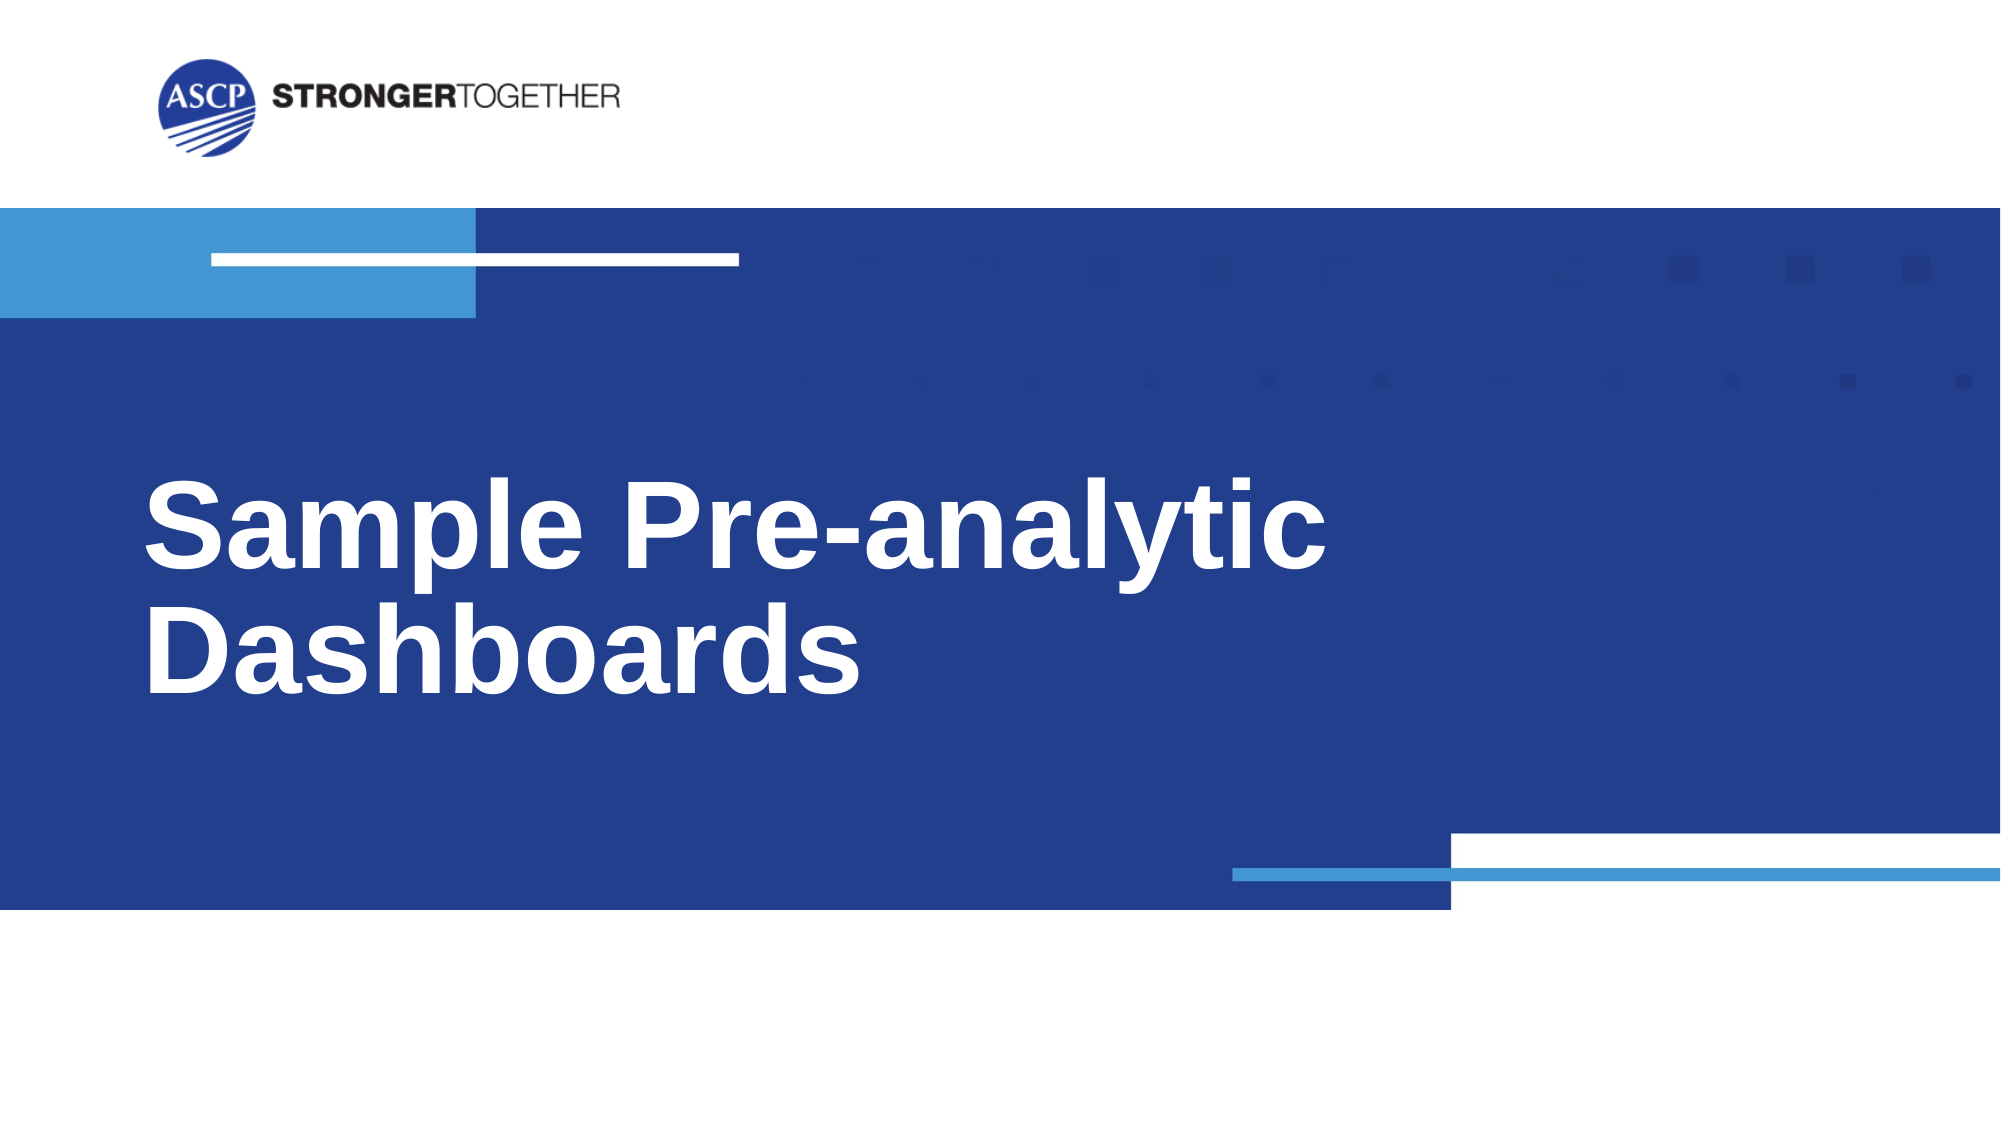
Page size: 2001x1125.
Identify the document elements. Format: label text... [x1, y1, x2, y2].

picture [0, 208, 2001, 910]
picture [158, 59, 620, 157]
title Sample Pre-analytic Dashboards [127, 320, 1644, 867]
